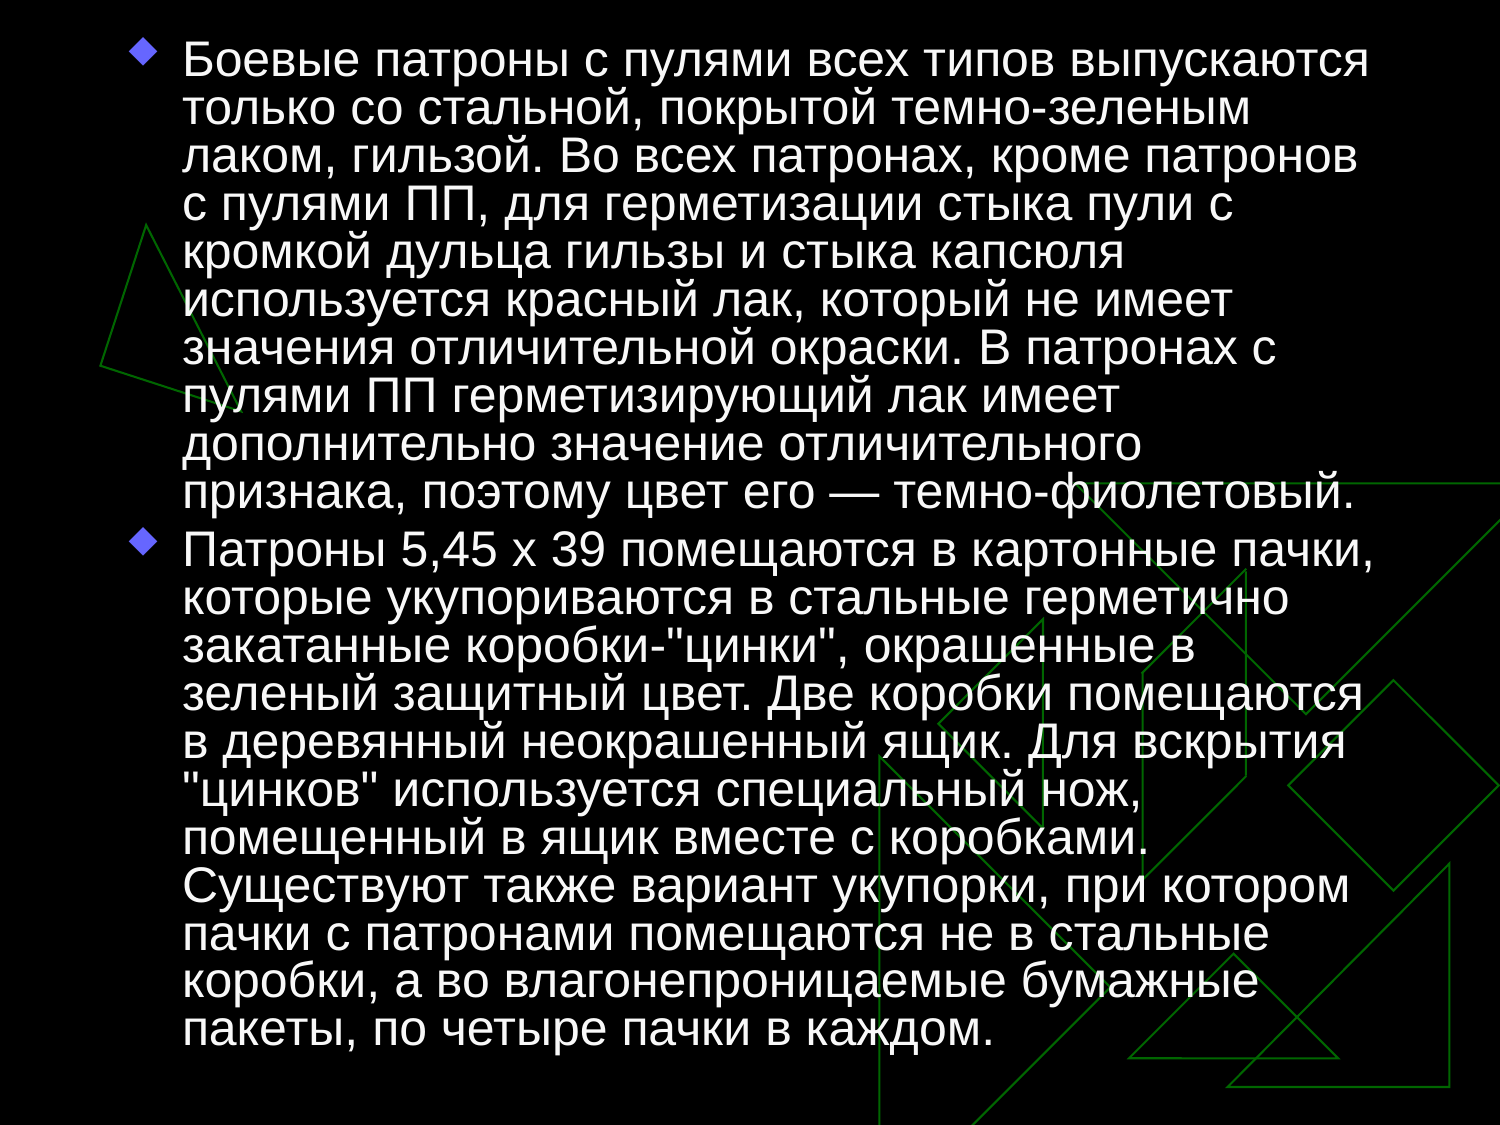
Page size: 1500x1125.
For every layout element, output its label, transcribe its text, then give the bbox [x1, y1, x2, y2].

list Боевые патроны с пулями всех типов выпускаются только со стальной, покрытой темно-зеленым лаком, гильзой. Во всех патронах, кроме патронов с пулями ПП, для герметизации стыка пули с кромкой дульца гильзы и стыка капсюля используется красный лак, который не имеет значения отличительной окраски. В патронах с пулями ПП герметизирующий лак имеет дополнительно значение отличительного признака, поэтому цвет его — темно-фиолетовый. Патроны 5,45 х 39 помещаются в картонные пачки, которые укупориваются в стальные герметично закатанные коробки-"цинки", окрашенные в зеленый защитный цвет. Две коробки помещаются в деревянный неокрашенный ящик. Для вскрытия "цинков" используется специальный нож, помещенный в ящик вместе с коробками. Существуют также вариант укупорки, при котором пачки с патронами помещаются не в стальные коробки, а во влагонепроницаемые бумажные пакеты, по четыре пачки в каждом. [110, 31, 1395, 1106]
